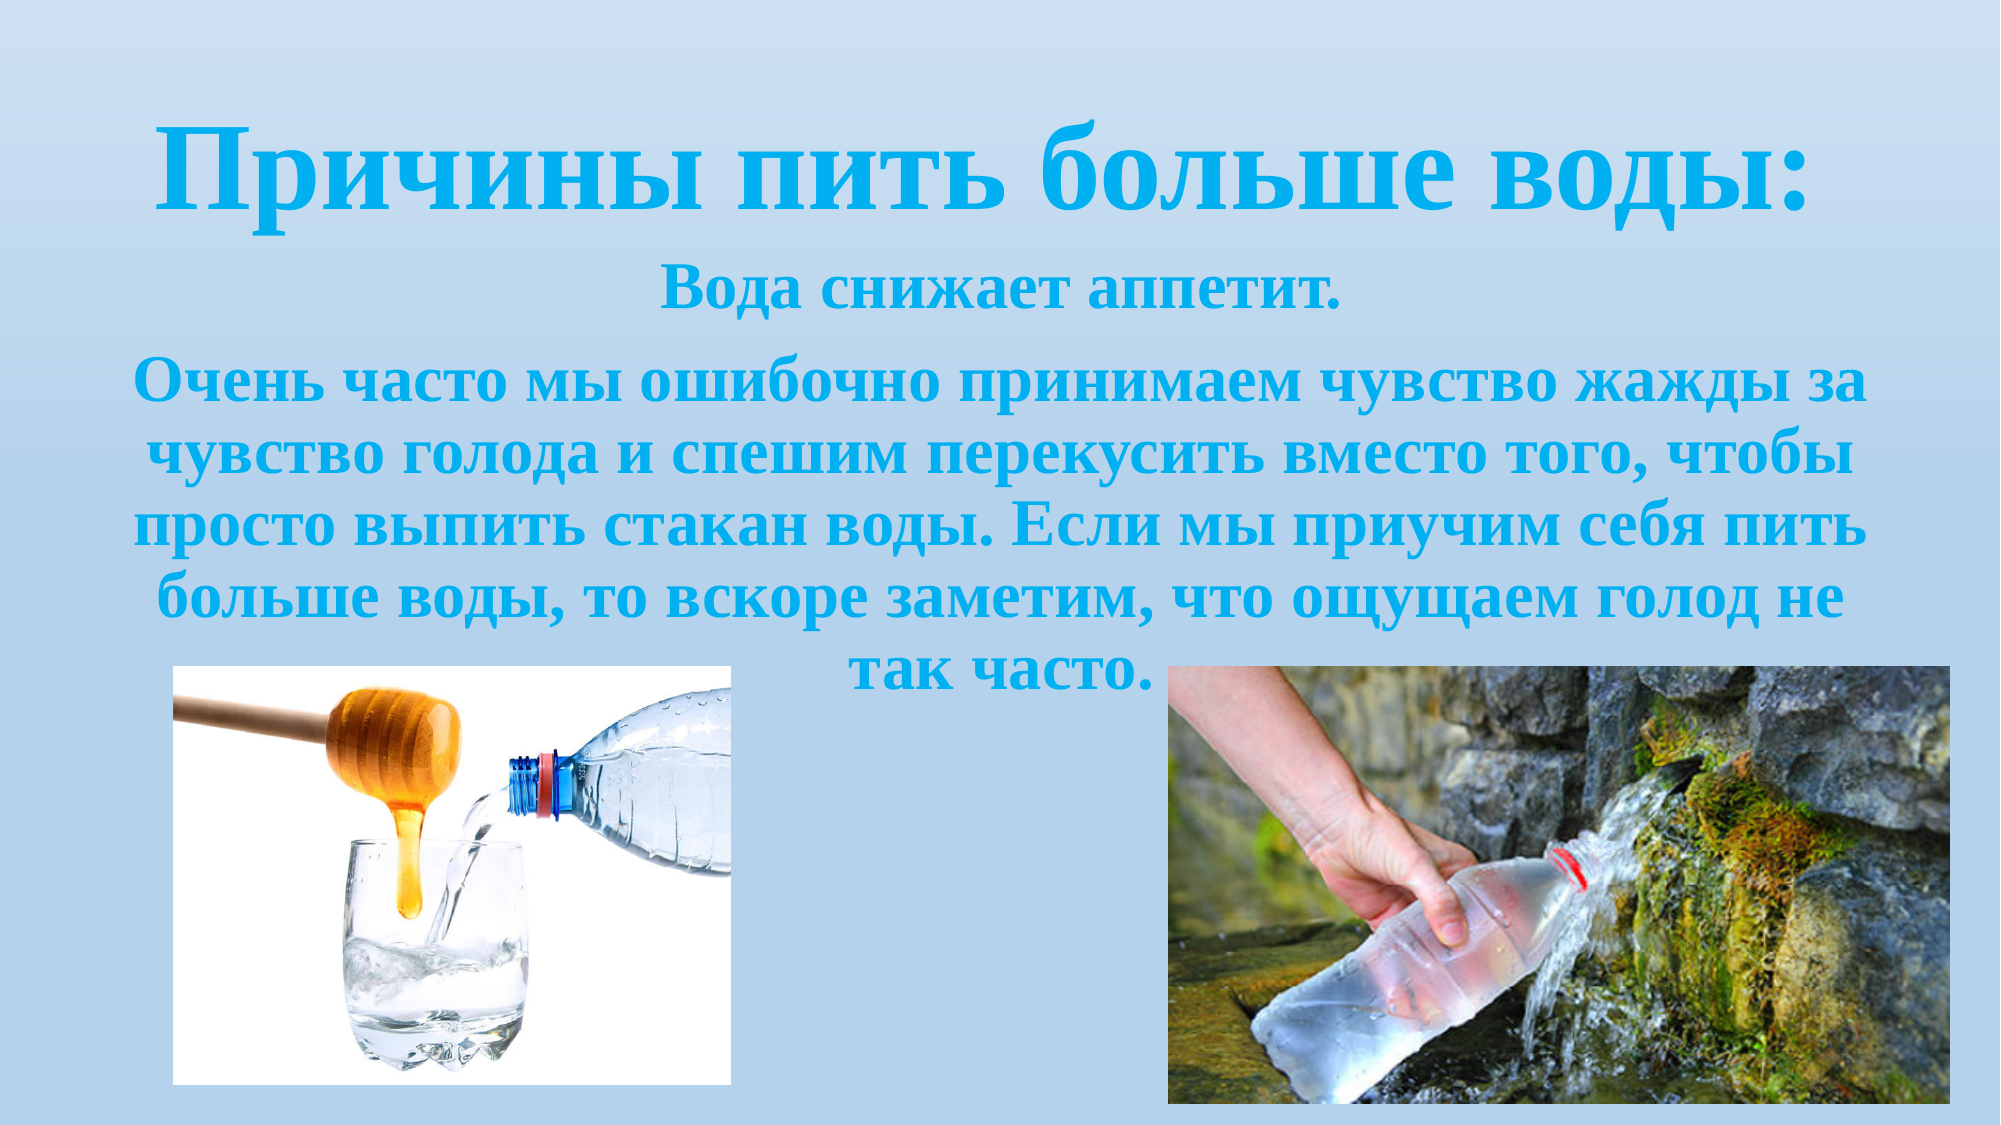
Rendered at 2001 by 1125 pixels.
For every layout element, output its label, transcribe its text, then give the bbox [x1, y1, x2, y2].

picture [173, 666, 731, 1085]
title Причины пить больше воды: [139, 35, 1865, 243]
list Вода снижает аппетит. Очень часто мы ошибочно принимаем чувство жажды за чувство голода и спешим перекусить вместо того, чтобы просто выпить стакан воды. Если мы приучим себя пить больше воды, то вскоре заметим, что ощущаем голод не так часто. [103, 243, 1901, 986]
picture [1168, 666, 1950, 1104]
